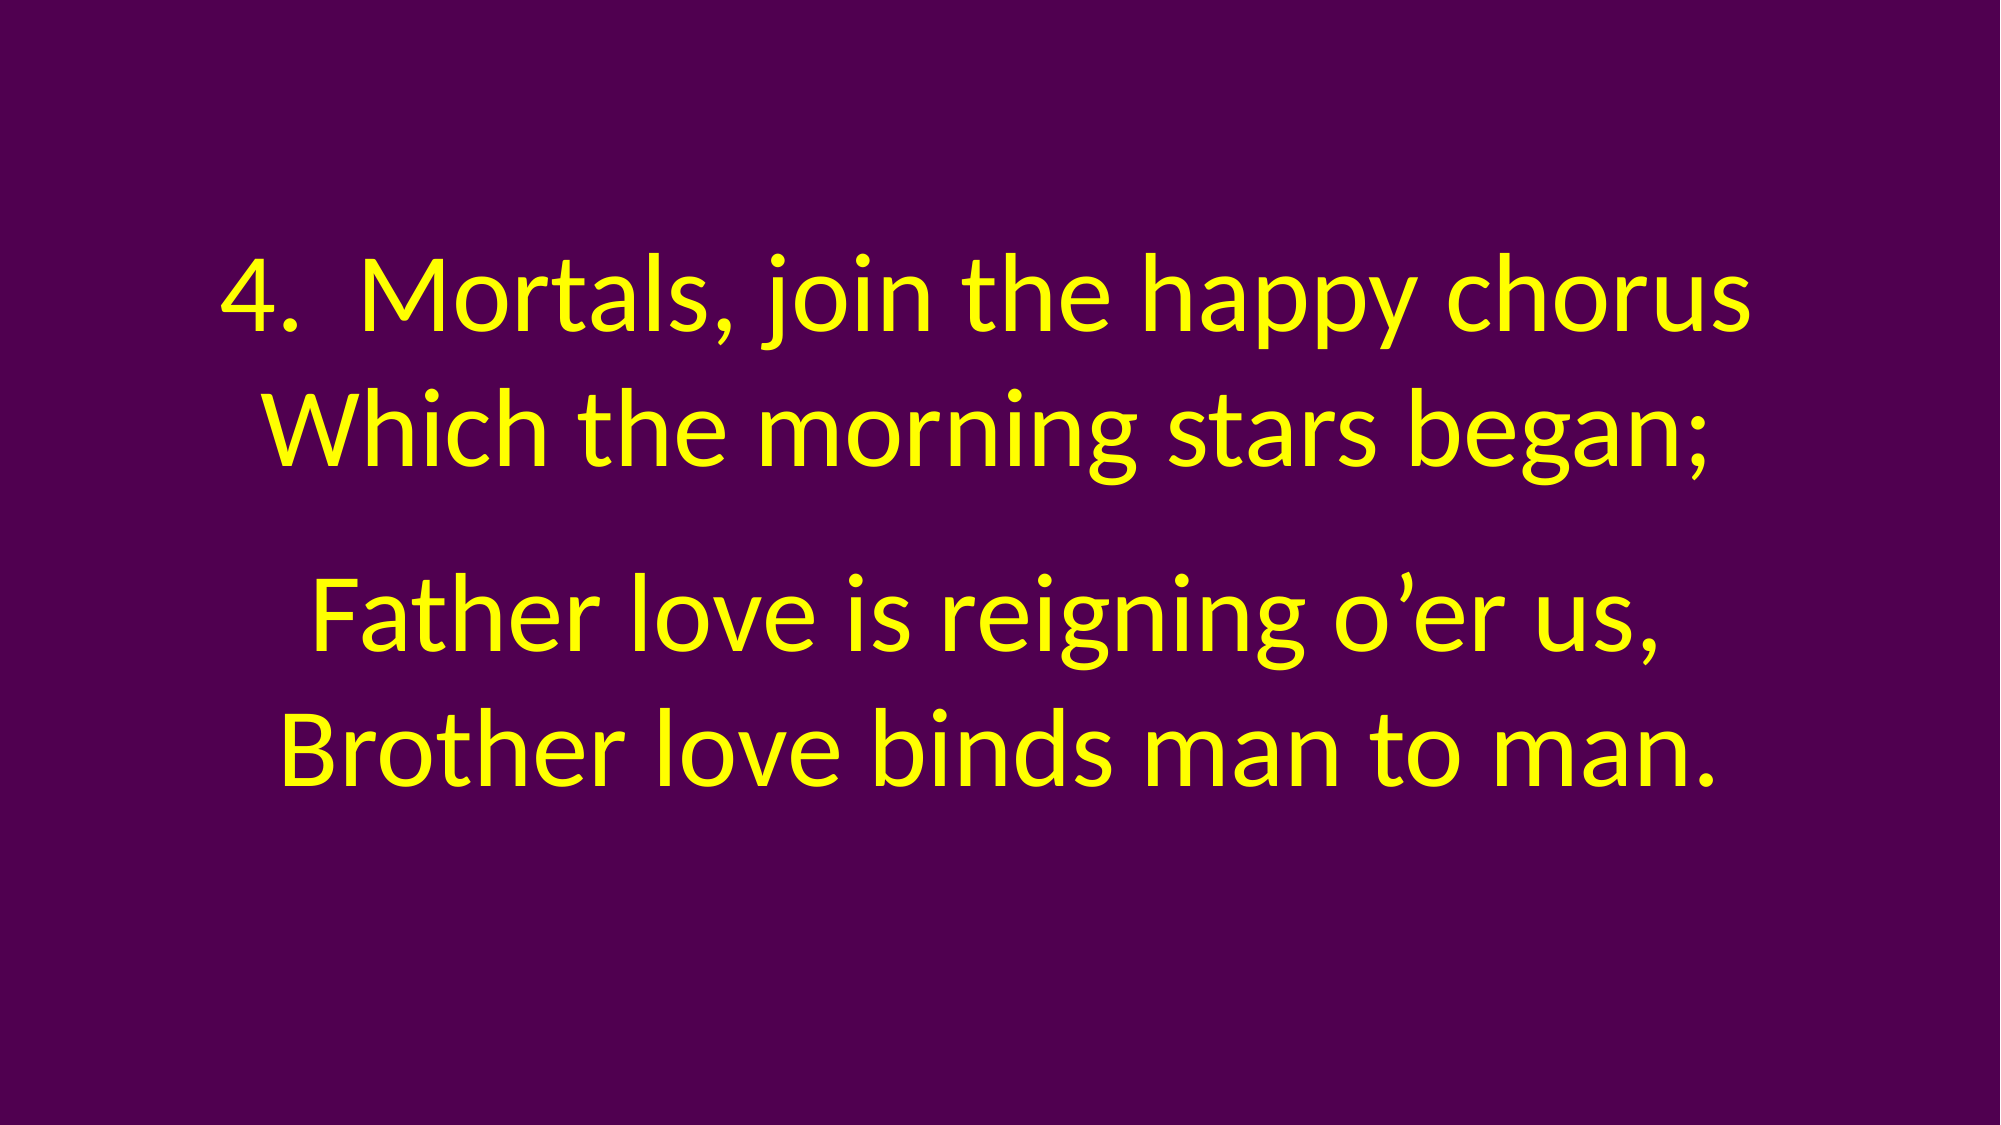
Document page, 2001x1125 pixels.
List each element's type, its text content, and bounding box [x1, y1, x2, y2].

text_box 4. Mortals, join the happy chorus Which the morning stars began; Father love is reigning o’er us, Brother love binds man to man. [0, 211, 2000, 817]
